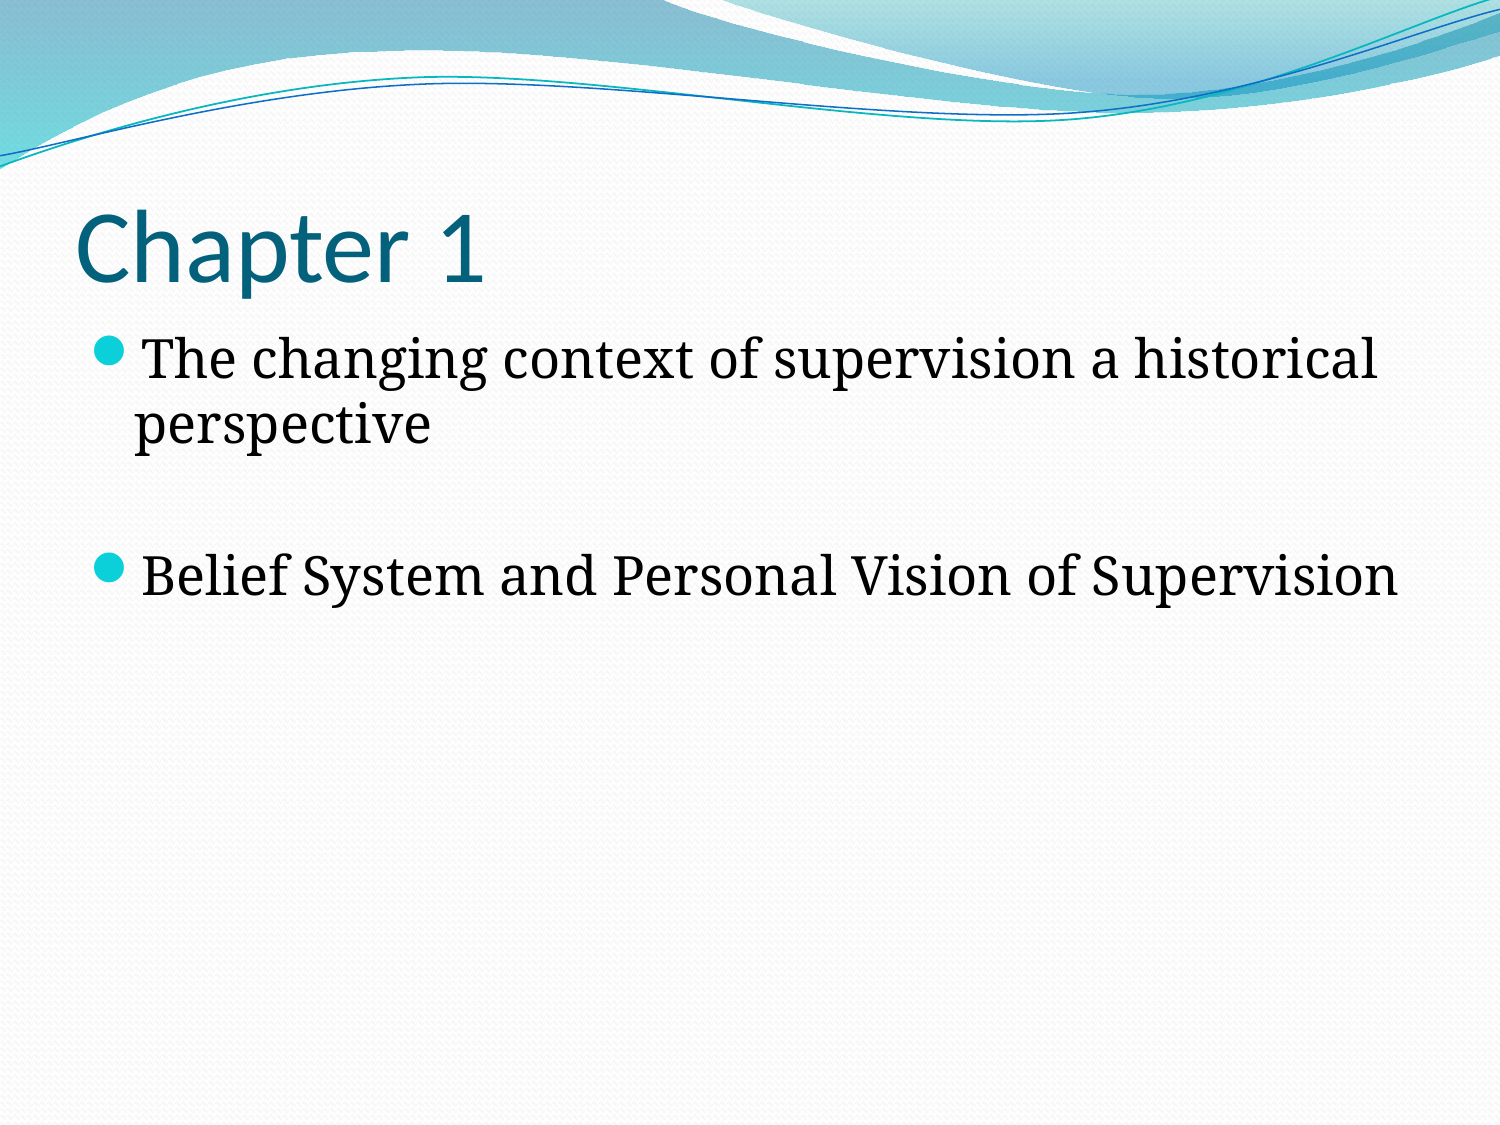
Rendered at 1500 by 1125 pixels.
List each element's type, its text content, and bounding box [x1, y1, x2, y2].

list The changing context of supervision a historical perspective Belief System and Personal Vision of Supervision [75, 317, 1425, 1038]
title Chapter 1 [75, 115, 1425, 303]
